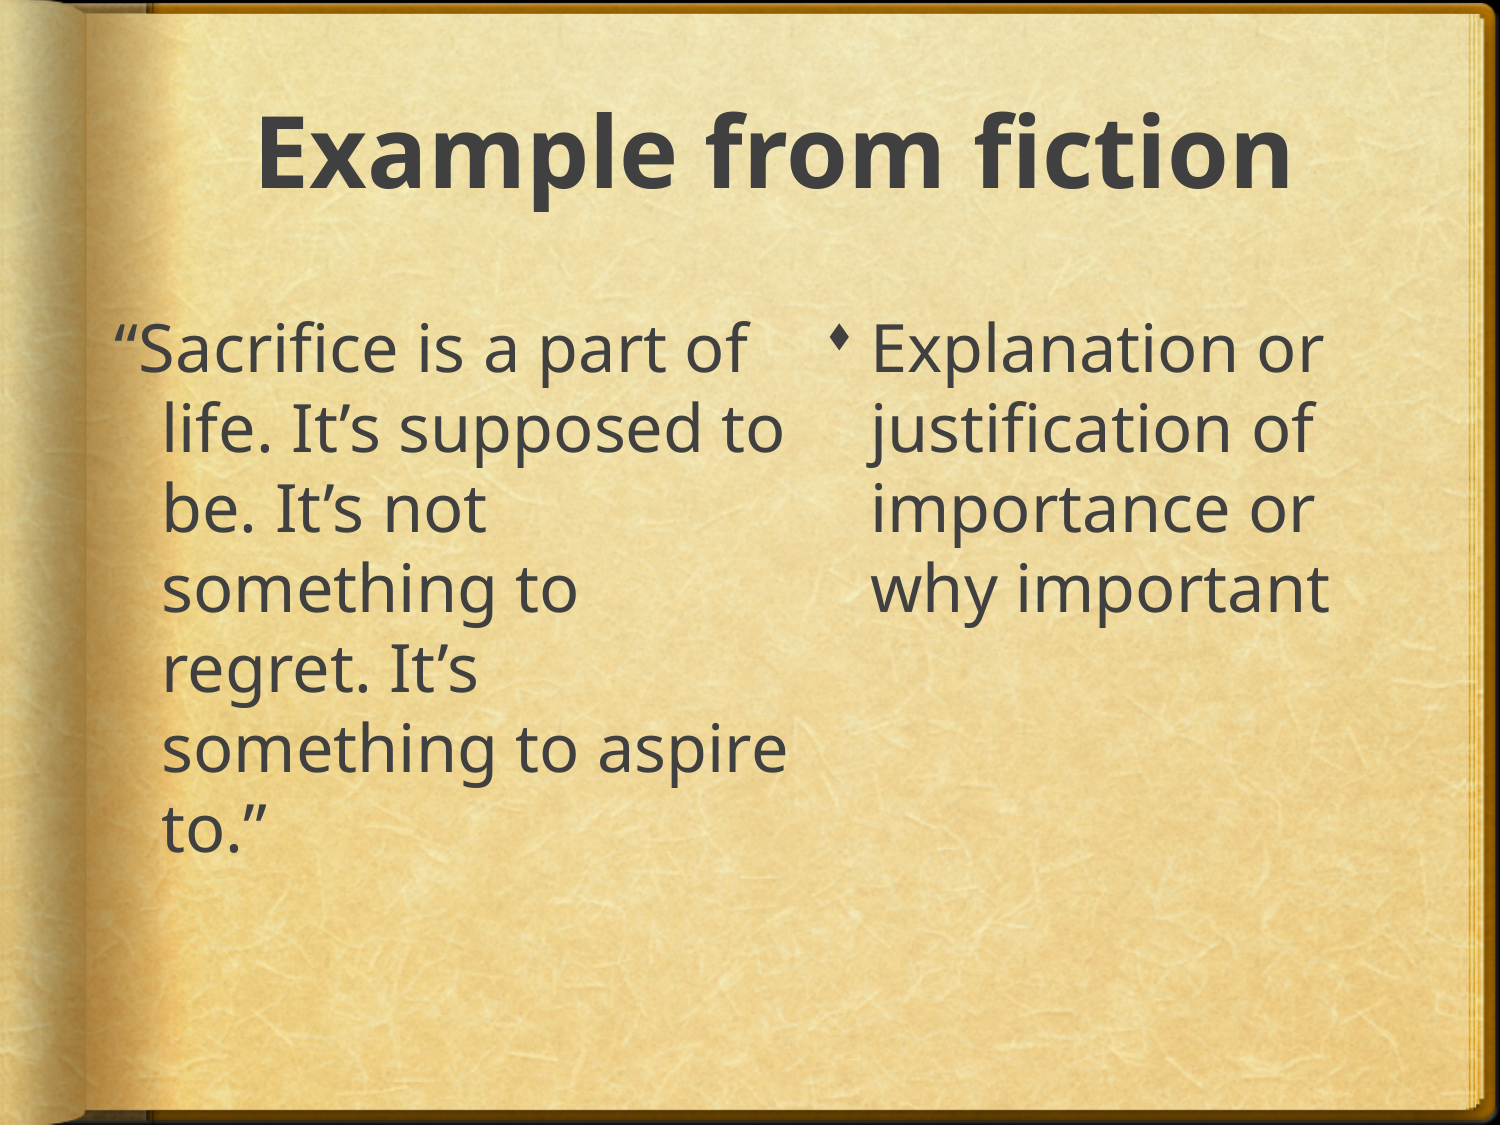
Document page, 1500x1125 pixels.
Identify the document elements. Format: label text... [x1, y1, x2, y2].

list Explanation or justification of importance or why important [809, 297, 1372, 1005]
picture [0, 0, 1500, 1125]
list “Sacrifice is a part of life. It’s supposed to be. It’s not something to regret. It’s something to aspire to.” [99, 297, 809, 1005]
title Example from fiction [178, 45, 1372, 265]
